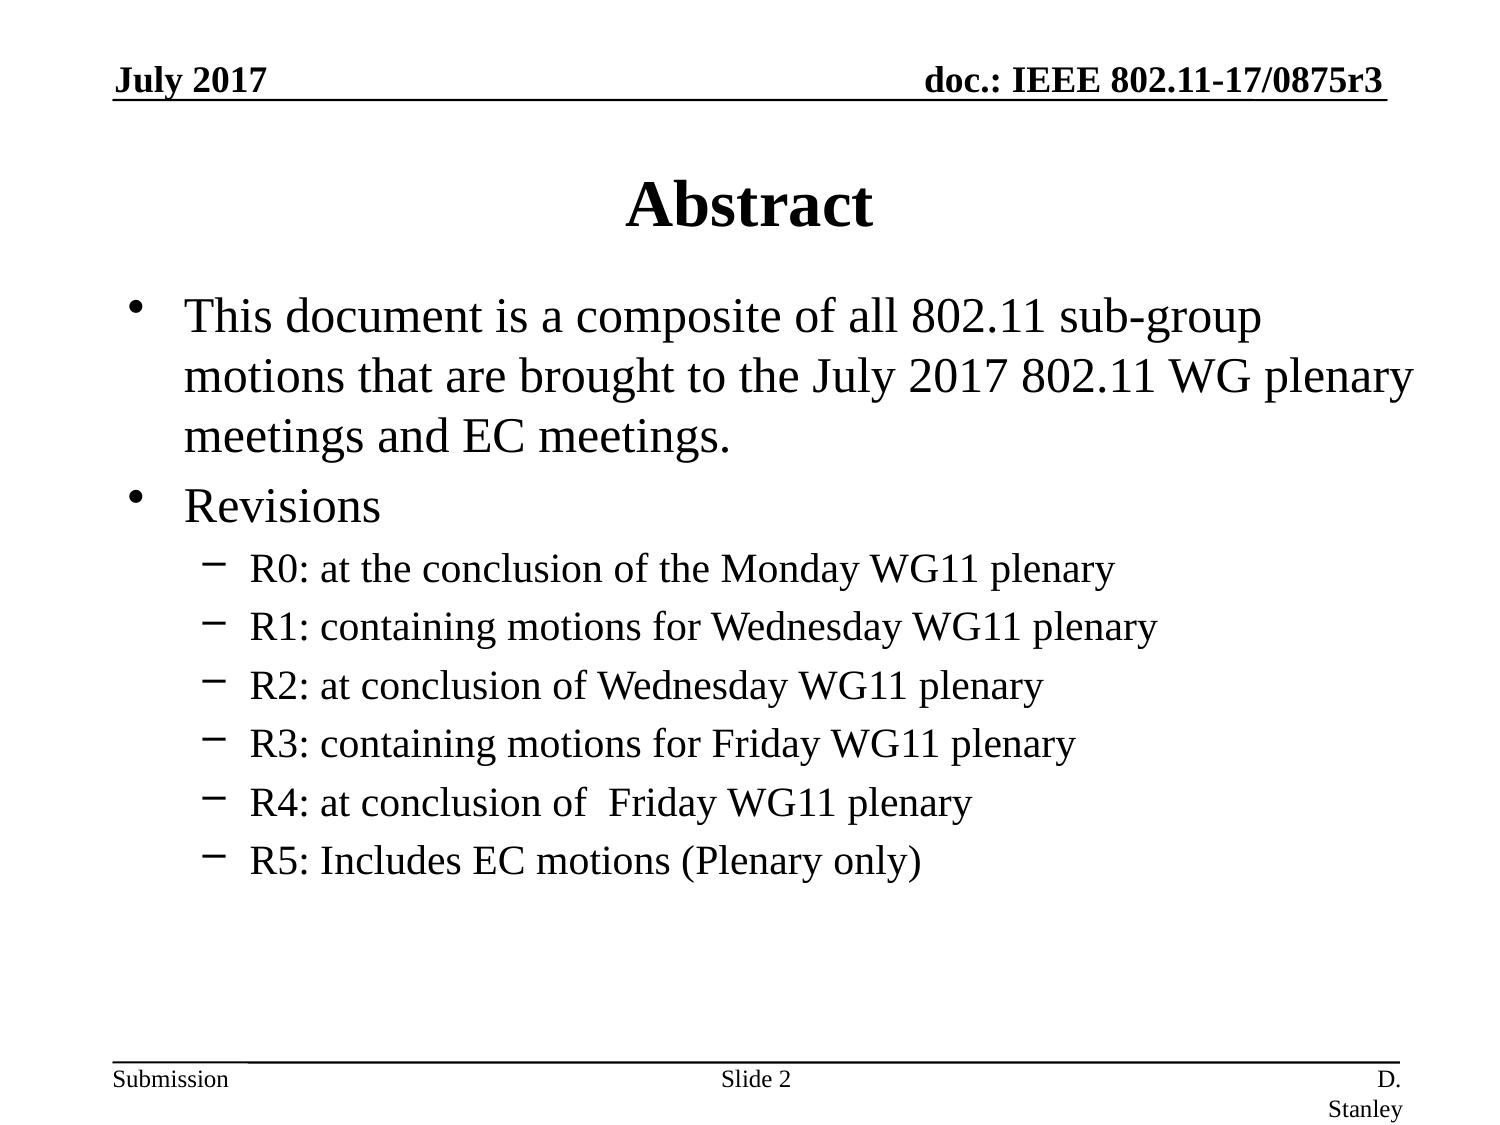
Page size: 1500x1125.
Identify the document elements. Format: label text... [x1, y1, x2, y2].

list This document is a composite of all 802.11 sub-group motions that are brought to the July 2017 802.11 WG plenary meetings and EC meetings. Revisions R0: at the conclusion of the Monday WG11 plenary R1: containing motions for Wednesday WG11 plenary R2: at conclusion of Wednesday WG11 plenary R3: containing motions for Friday WG11 plenary R4: at conclusion of Friday WG11 plenary R5: Includes EC motions (Plenary only) [112, 275, 1450, 1025]
slide_number Slide 2 [712, 1061, 800, 1093]
footer D. Stanley, HP Enterprise [1324, 1061, 1402, 1093]
title Abstract [112, 112, 1388, 275]
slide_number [114, 54, 374, 101]
